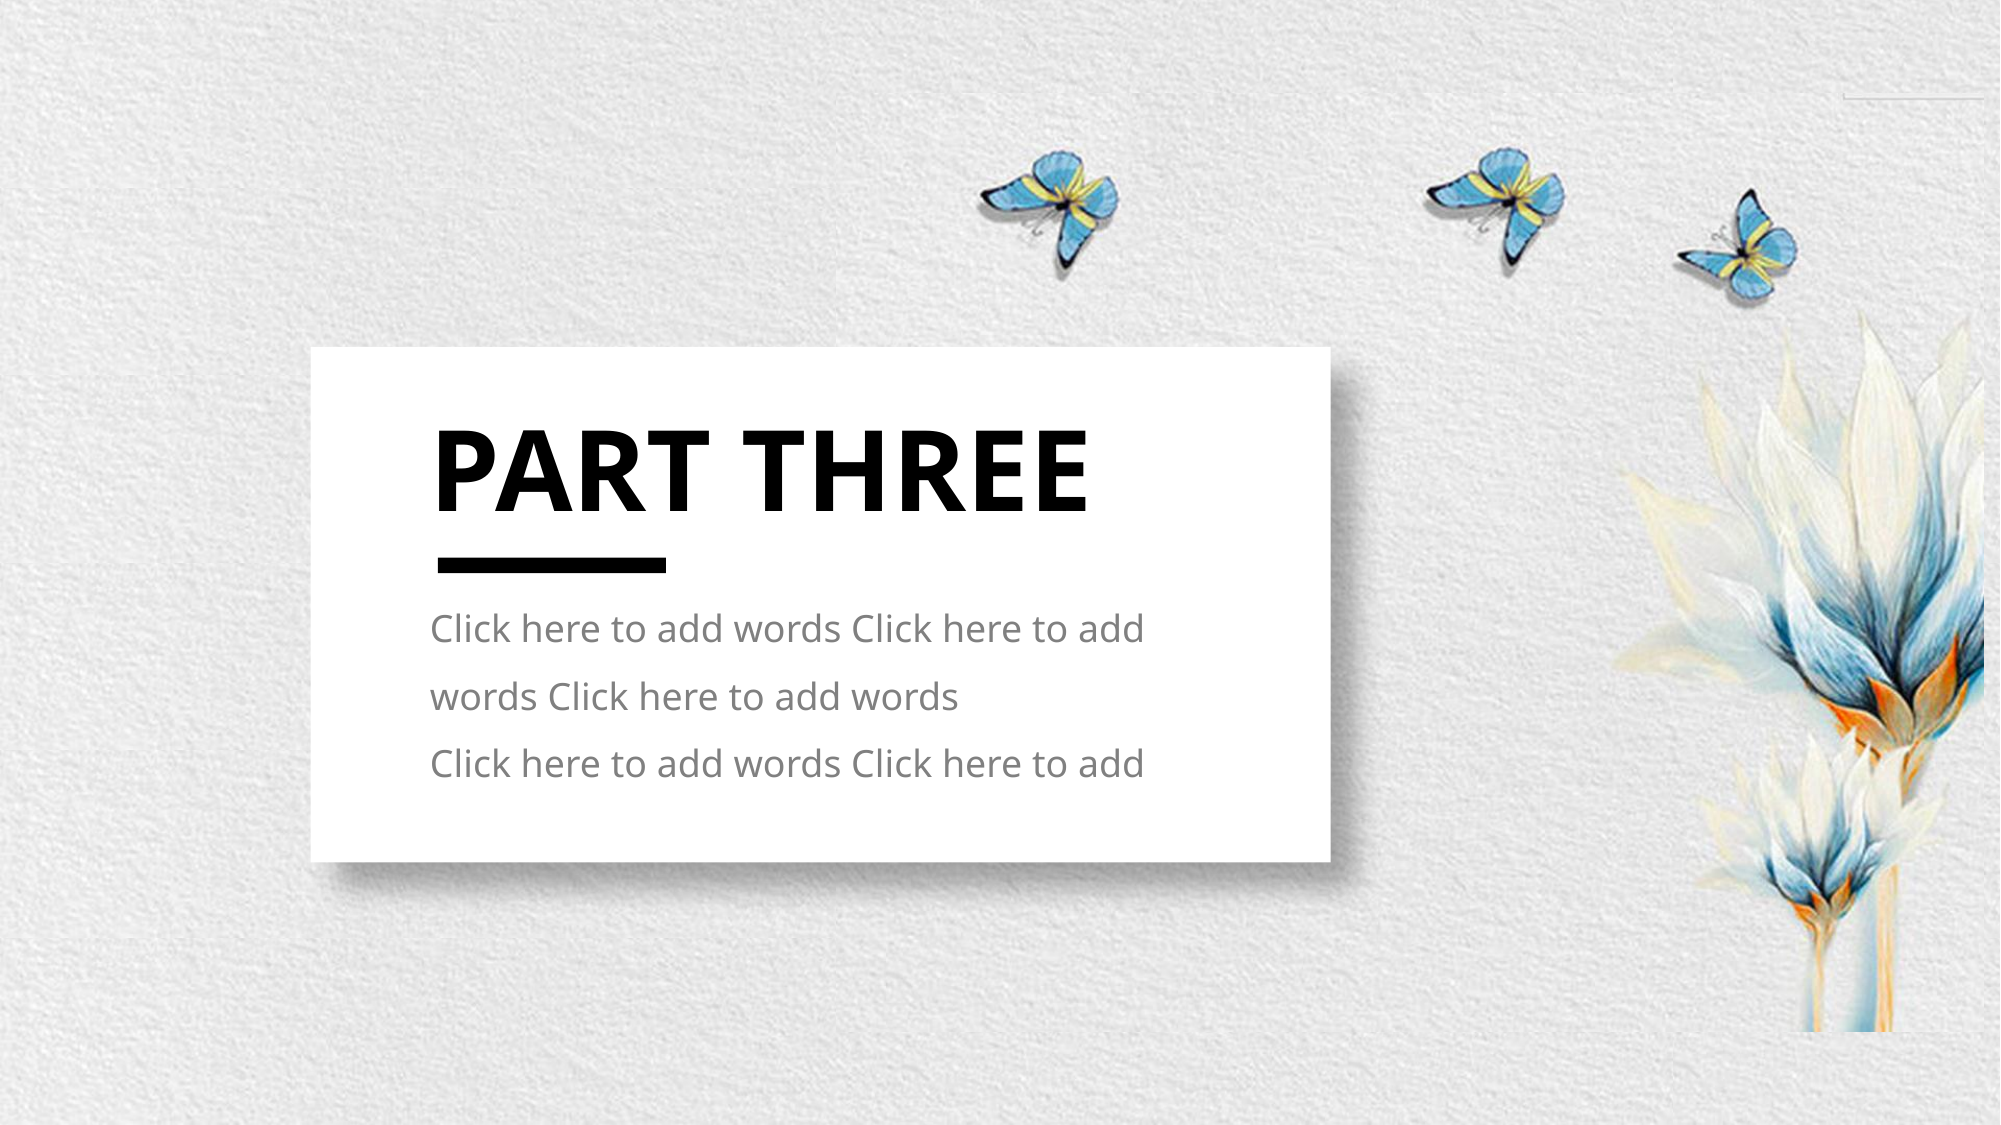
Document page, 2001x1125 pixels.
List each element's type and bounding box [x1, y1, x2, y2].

text_box [0, 0, 2000, 1125]
picture [836, 93, 1984, 1032]
